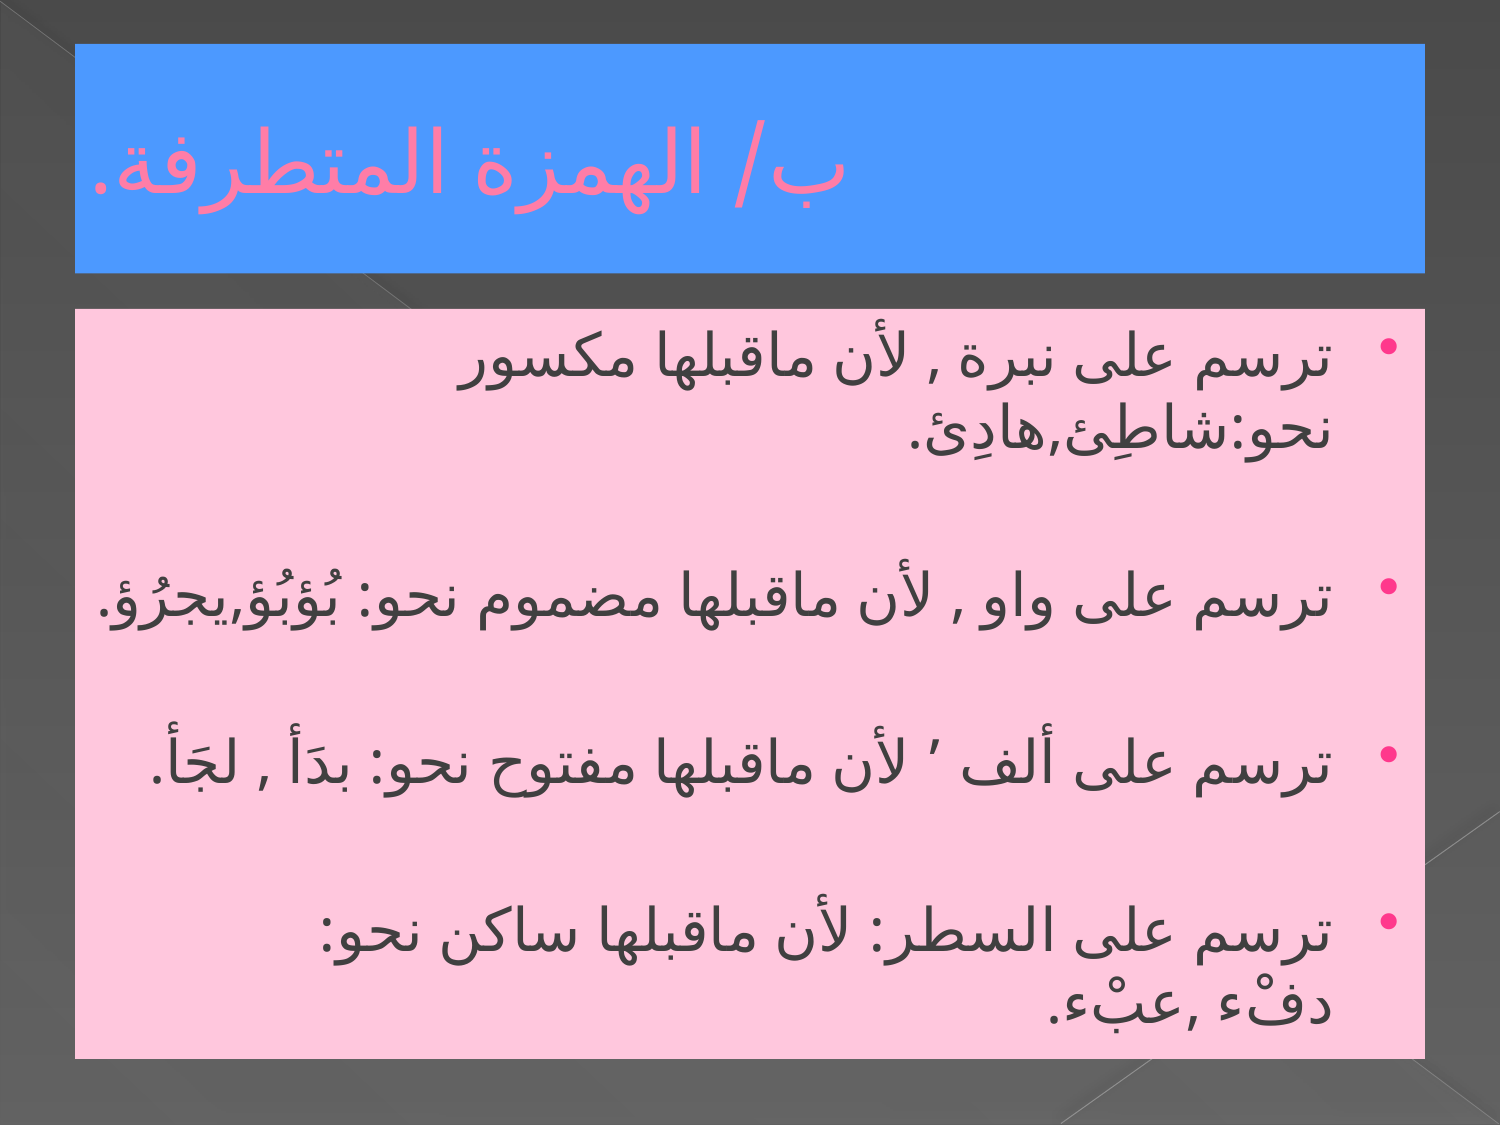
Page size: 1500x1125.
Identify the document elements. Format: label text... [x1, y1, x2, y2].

title ب/ الهمزة المتطرفة. [75, 43, 1425, 274]
list ترسم على نبرة , لأن ماقبلها مكسور نحو:شاطِئ,هادِئ. ترسم على واو , لأن ماقبلها مضموم نحو: بُؤبُؤ,يجرُؤ. ترسم على ألف ’ لأن ماقبلها مفتوح نحو: بدَأ , لجَأ. ترسم على السطر: لأن ماقبلها ساكن نحو: دفْء ,عبْء. [75, 308, 1425, 1059]
